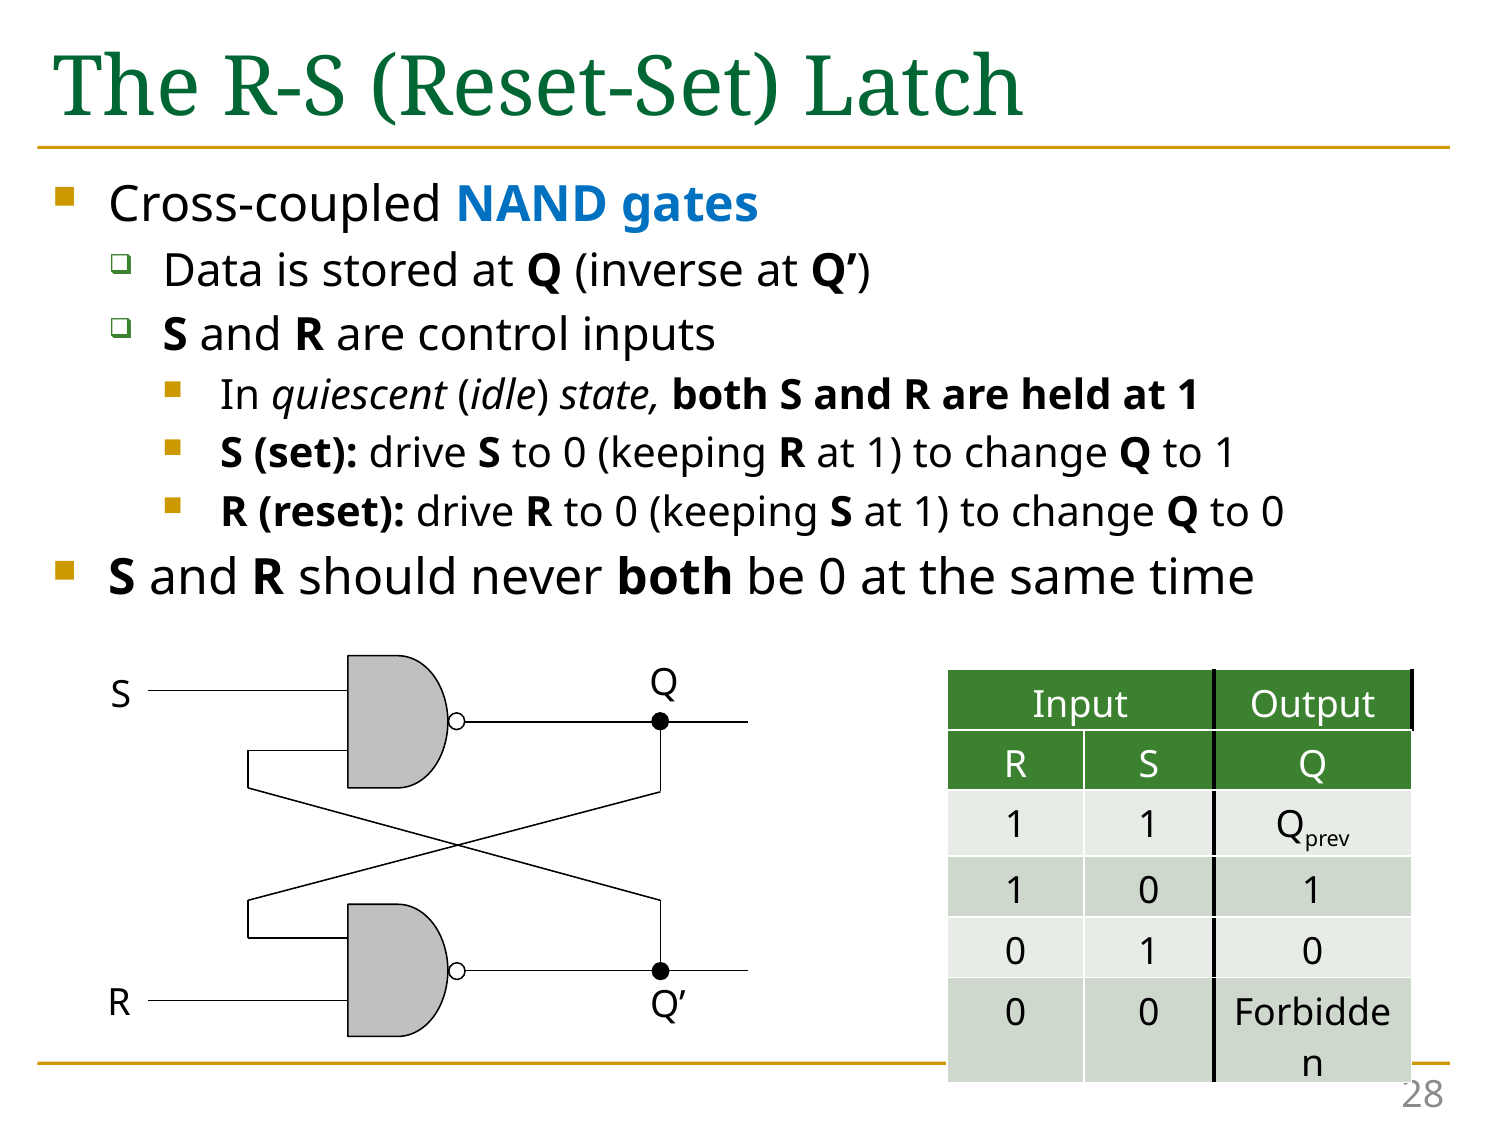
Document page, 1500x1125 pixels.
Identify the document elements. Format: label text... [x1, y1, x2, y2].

table_cell Forbidden [1216, 978, 1411, 1082]
table_cell Qprev [1216, 791, 1411, 855]
table_cell 0 [1085, 978, 1212, 1082]
table_cell 1 [1085, 791, 1212, 855]
table_cell 0 [948, 978, 1083, 1082]
table_cell S [1085, 731, 1212, 789]
table_header Output [1216, 670, 1410, 729]
table_header Input [948, 670, 1212, 729]
table_cell 1 [1216, 857, 1411, 916]
table_cell 1 [1085, 918, 1212, 977]
slide_number 28 [1121, 1066, 1460, 1125]
table_cell 1 [948, 791, 1083, 855]
table_cell R [948, 731, 1083, 789]
list Cross-coupled NAND gates Data is stored at Q (inverse at Q’) S and R are control inputs In quiescent (idle) state, both S and R are held at 1 S (set): drive S to 0 (keeping R at 1) to change Q to 1 R (reset): drive R to 0 (keeping S at 1) to change Q to 0 S and R should never both be 0 at the same time [37, 163, 1475, 1016]
table_cell Q [1216, 731, 1411, 789]
table_cell 0 [1216, 918, 1411, 977]
title The R-S (Reset-Set) Latch [37, 24, 1450, 163]
table_cell 1 [948, 857, 1083, 916]
table_cell 0 [948, 918, 1083, 977]
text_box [92, 650, 749, 1037]
table_cell 0 [1085, 857, 1212, 916]
